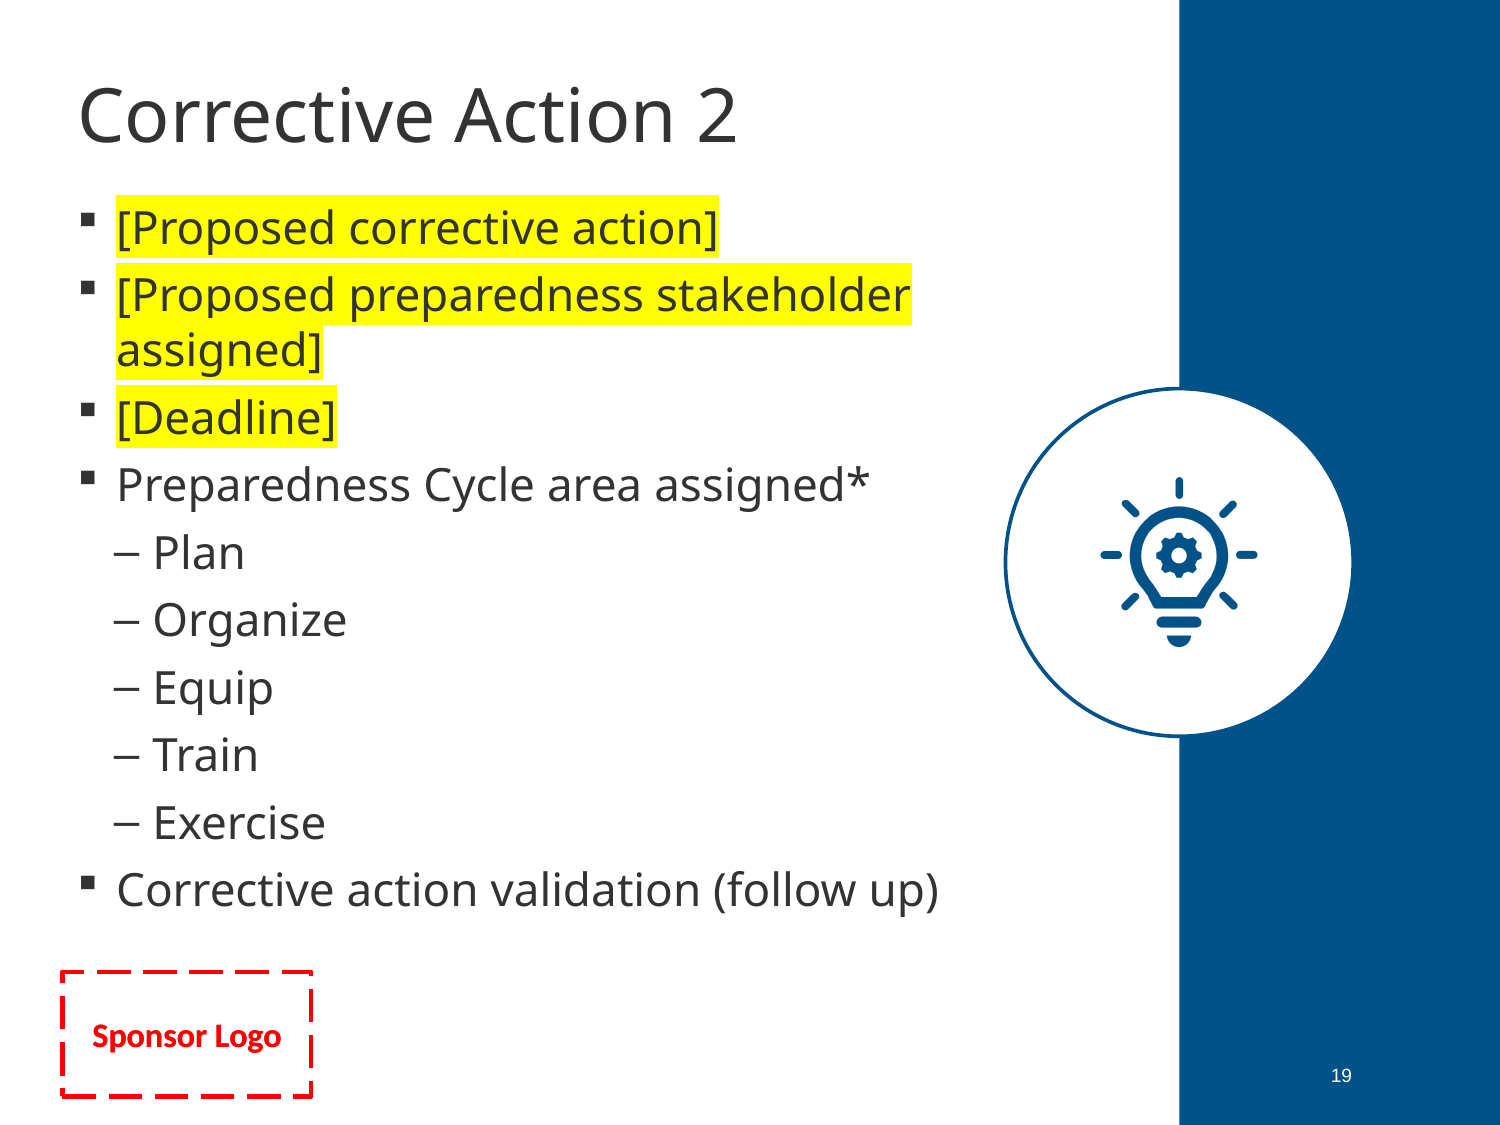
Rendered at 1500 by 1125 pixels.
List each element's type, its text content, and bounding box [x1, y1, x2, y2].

text_box [1177, 0, 1500, 1125]
text_box [1003, 386, 1356, 739]
title Corrective Action 2 [62, 31, 982, 190]
picture [1086, 469, 1275, 658]
list [Proposed corrective action] [Proposed preparedness stakeholder assigned] [Deadline] Preparedness Cycle area assigned* Plan Organize Equip Train Exercise Corrective action validation (follow up) [62, 190, 1013, 924]
slide_number 19 [1242, 1052, 1368, 1098]
